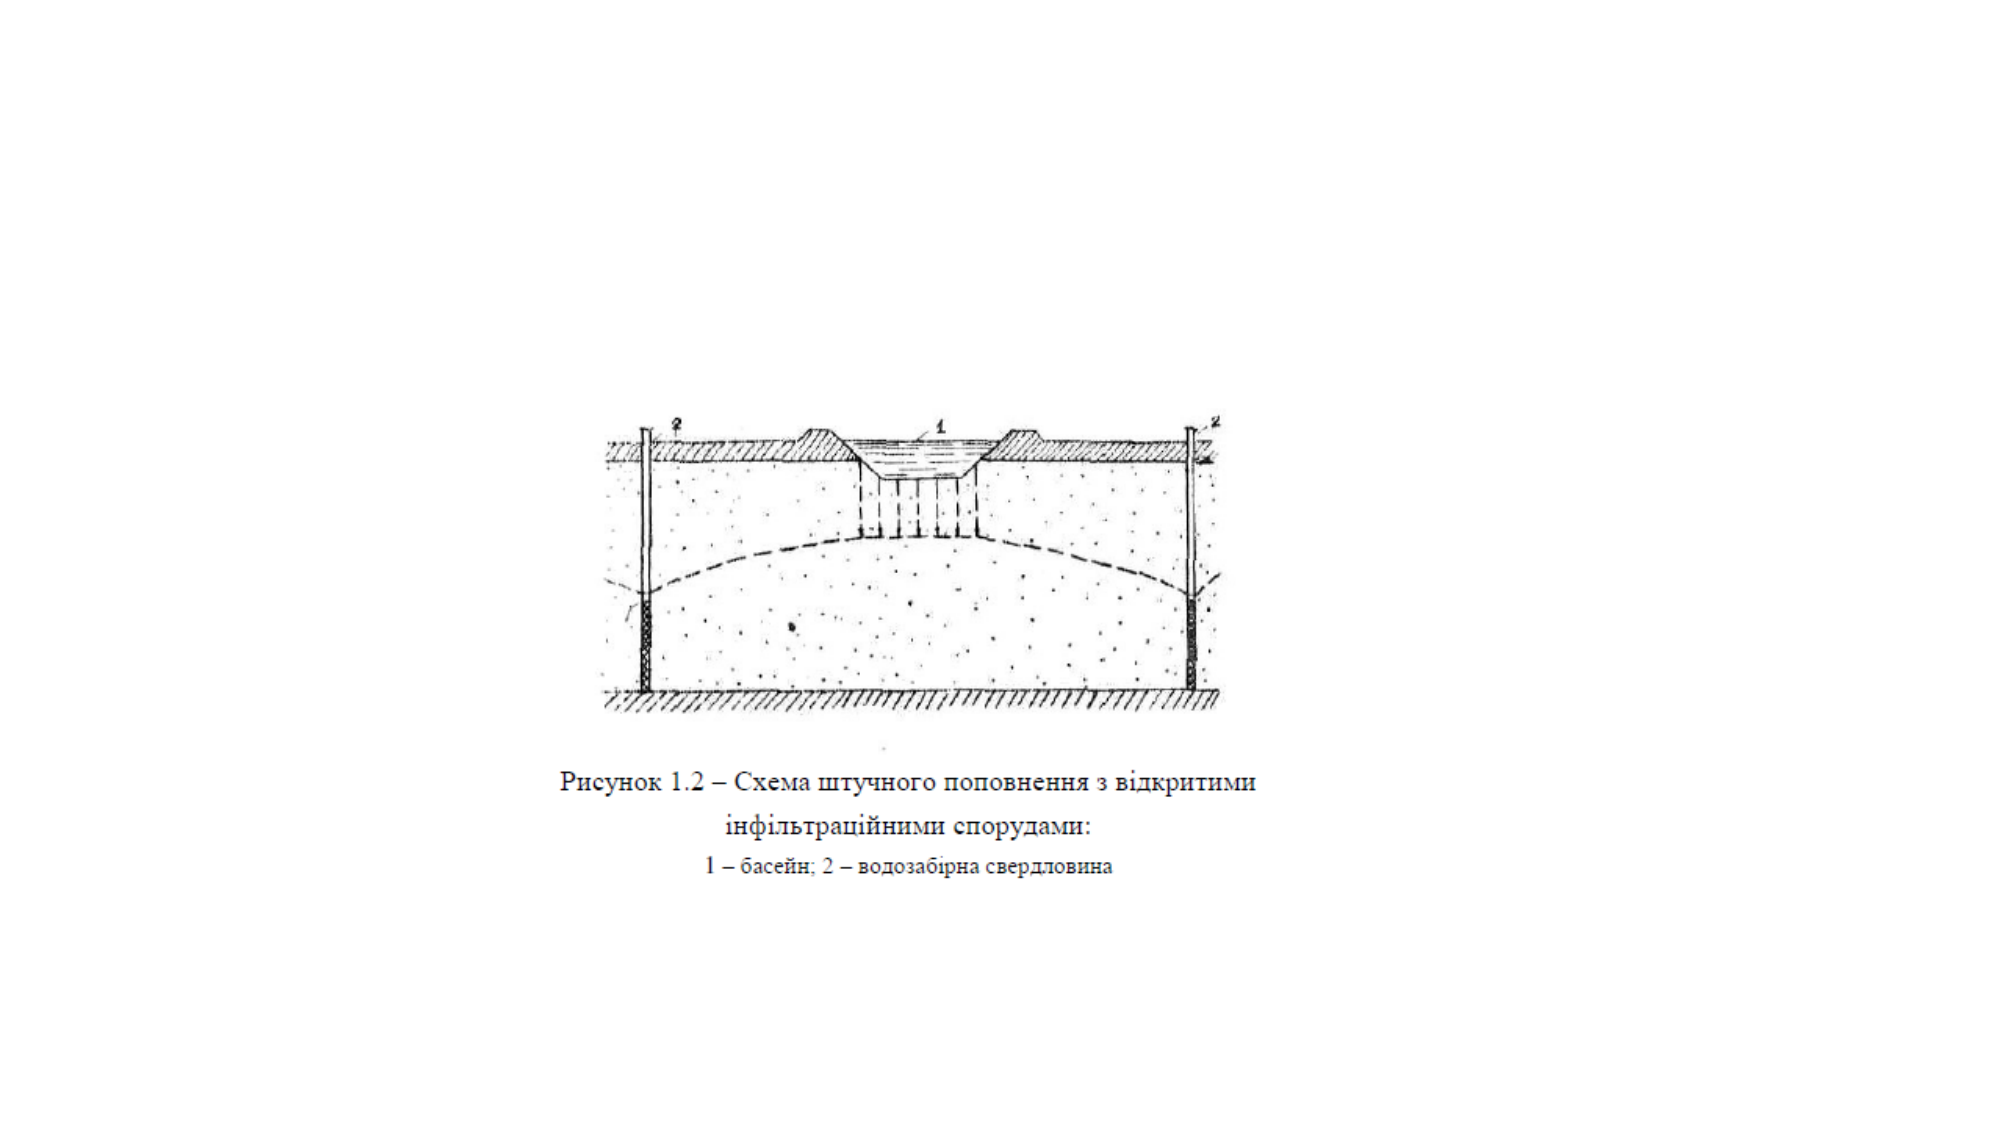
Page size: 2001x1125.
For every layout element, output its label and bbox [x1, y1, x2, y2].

list [450, 393, 1550, 919]
